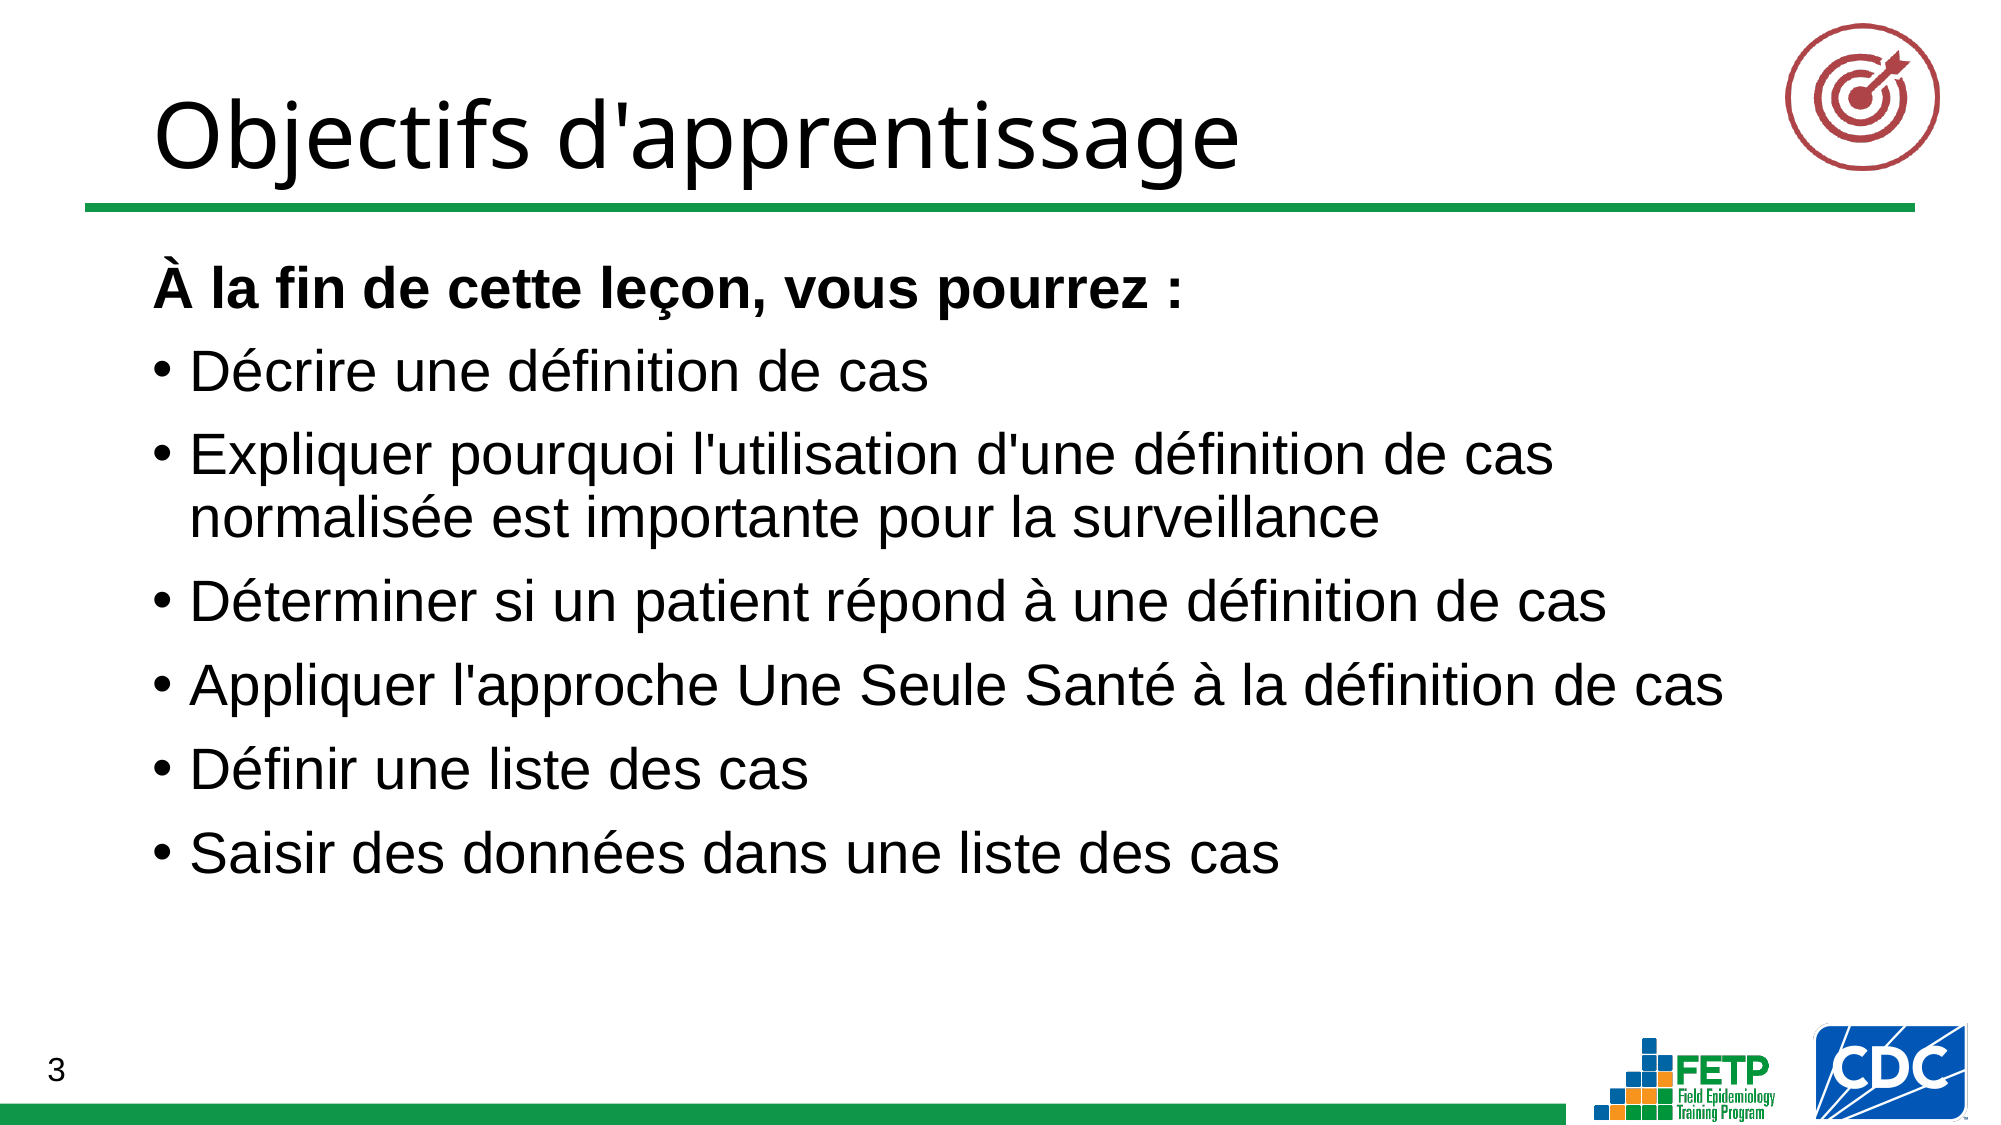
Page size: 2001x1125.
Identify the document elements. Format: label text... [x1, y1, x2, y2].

picture [1594, 1038, 1775, 1122]
picture [1785, 23, 1940, 171]
picture [1813, 1023, 1968, 1122]
list À la fin de cette leçon, vous pourrez : Décrire une définition de cas Expliquer pourquoi l'utilisation d'une définition de cas normalisée est importante pour la surveillance Déterminer si un patient répond à une définition de cas Appliquer l'approche Une Seule Santé à la définition de cas Définir une liste des cas Saisir des données dans une liste des cas [137, 242, 1863, 1004]
